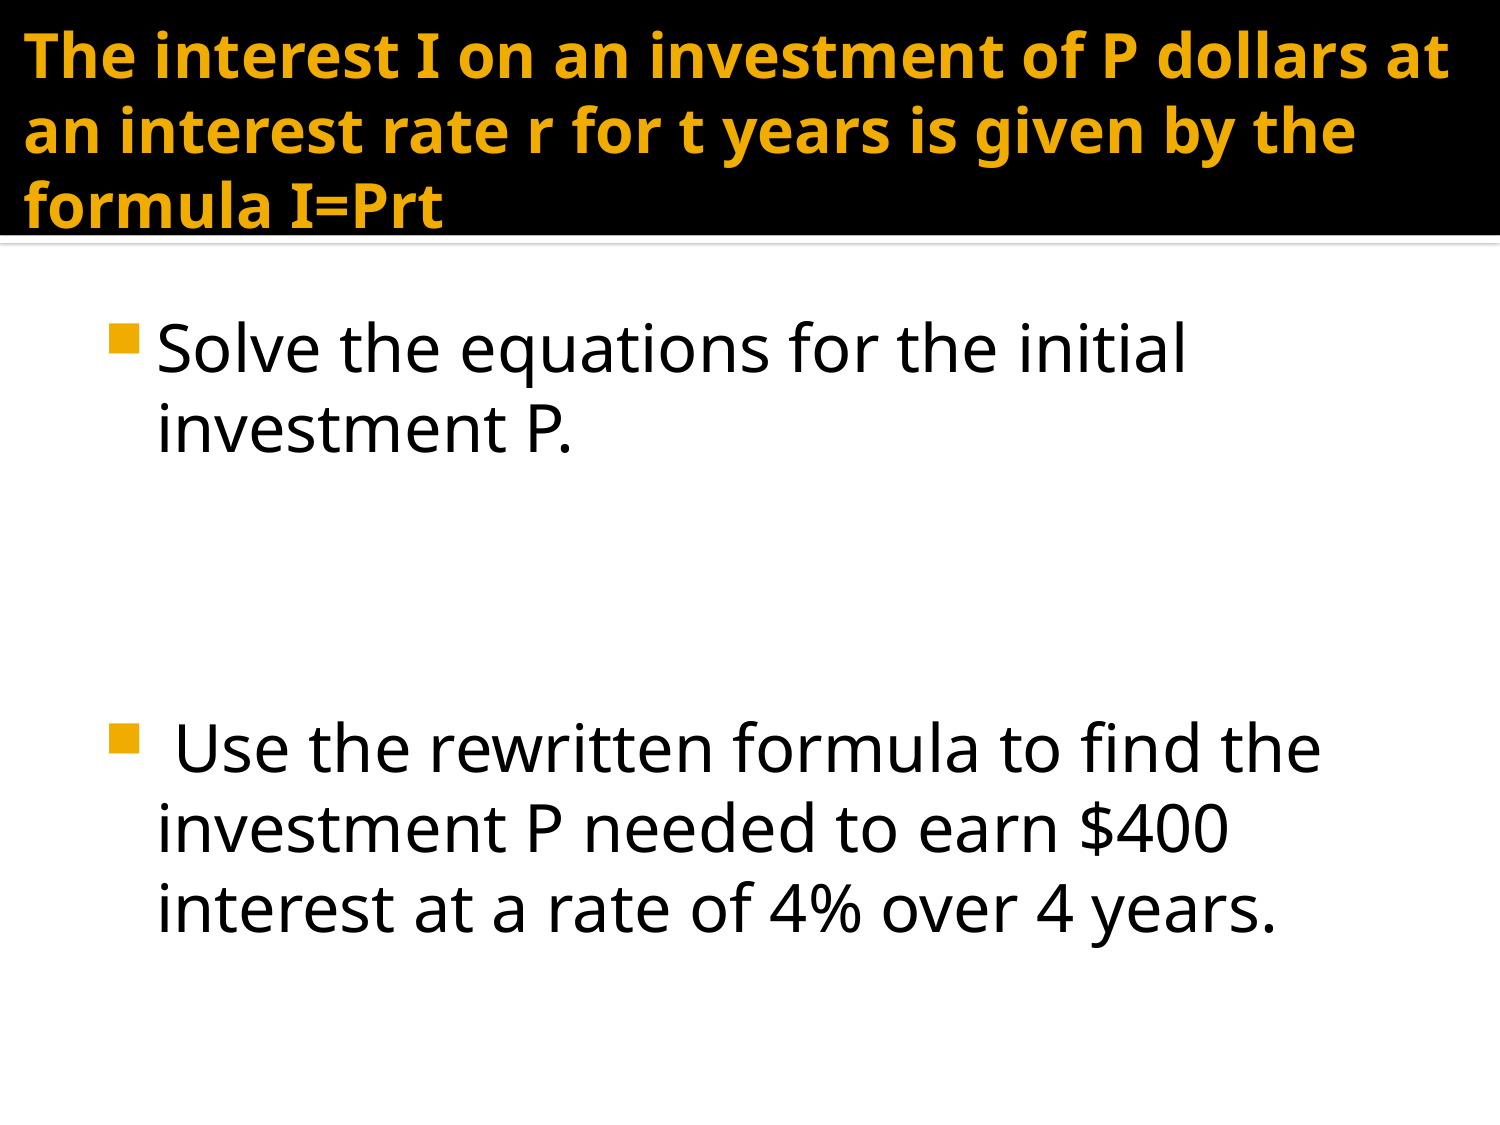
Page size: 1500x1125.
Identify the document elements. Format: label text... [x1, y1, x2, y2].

list Solve the equations for the initial investment P. Use the rewritten formula to find the investment P needed to earn $400 interest at a rate of 4% over 4 years. [75, 291, 1472, 1050]
title The interest I on an investment of P dollars at an interest rate r for t years is given by the formula I=Prt [8, 25, 1500, 231]
